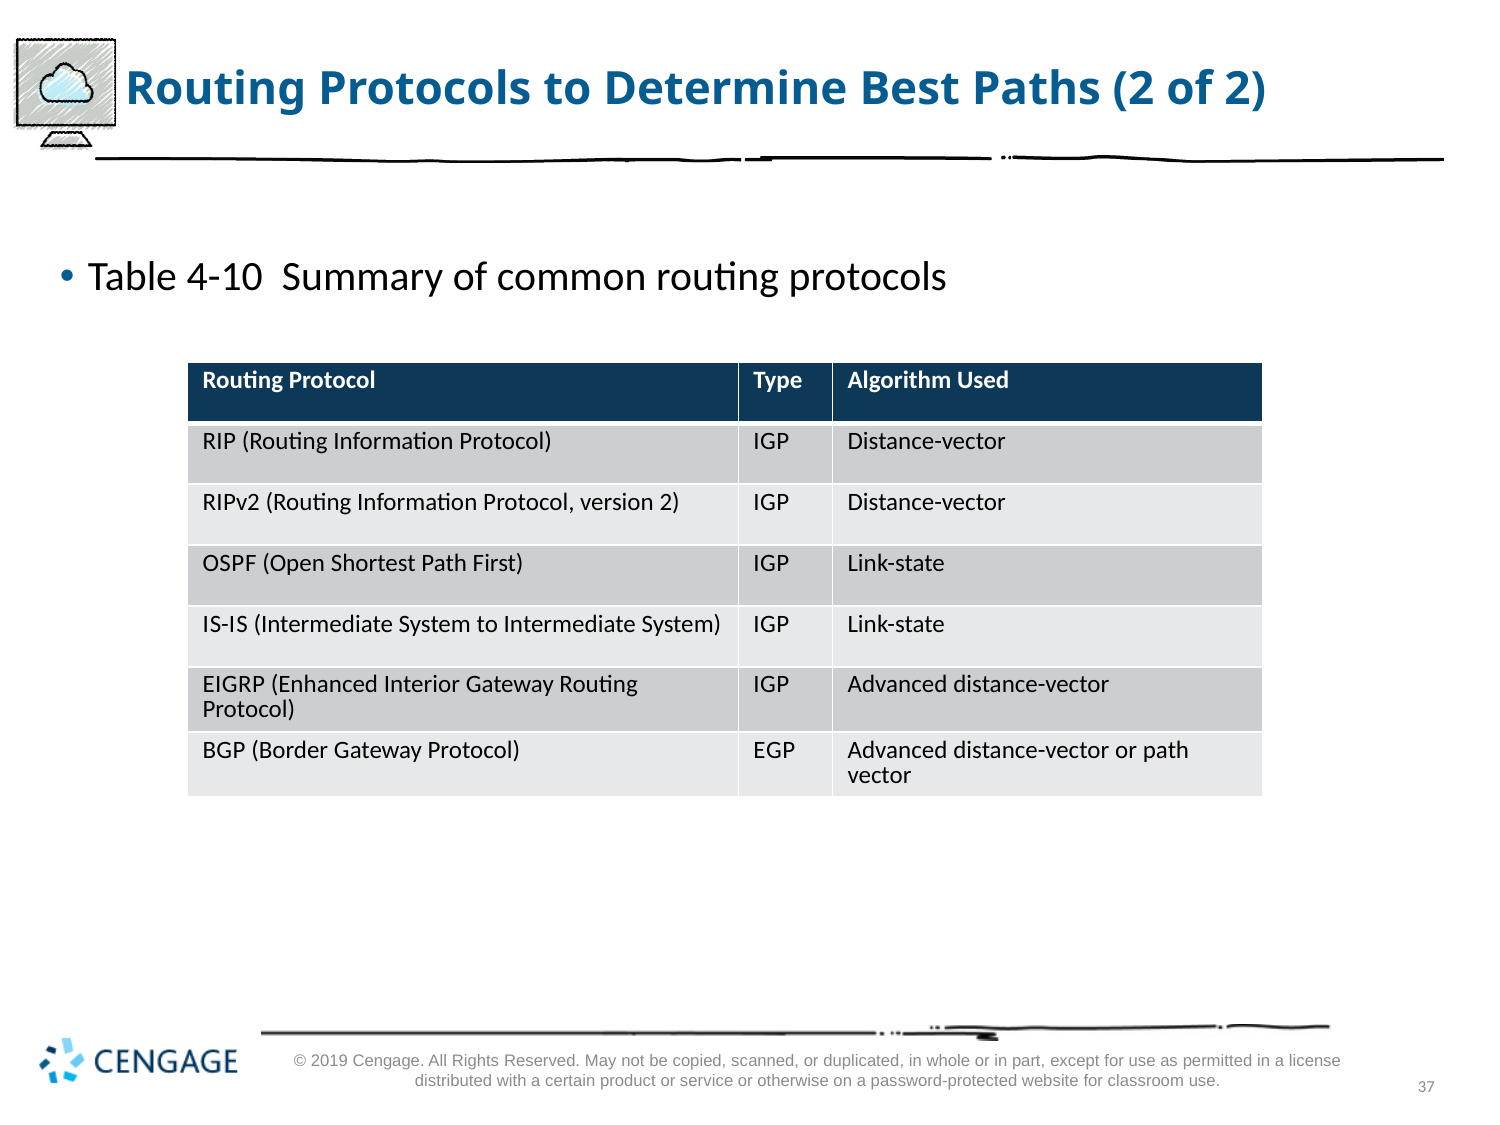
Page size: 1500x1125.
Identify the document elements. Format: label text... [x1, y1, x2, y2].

table_cell Link-state [833, 607, 1262, 666]
table_cell E G P [739, 733, 832, 796]
title Routing Protocols to Determine Best Paths (2 of 2) [125, 66, 1442, 116]
table_cell I G P [739, 607, 832, 666]
table_cell I G P [739, 546, 832, 605]
table_header Type [739, 363, 832, 421]
table_cell R I Pv2 (Routing Information Protocol, version 2) [188, 485, 738, 544]
list Table 4-10 Summary of common routing protocols [59, 252, 1441, 301]
table_cell O S P F (Open Shortest Path First) [188, 546, 738, 605]
table_cell Distance-vector [833, 426, 1262, 483]
table_cell Advanced distance-vector [833, 668, 1262, 731]
table_cell I G P [739, 426, 832, 483]
table_header Algorithm Used [833, 363, 1262, 421]
table_header Routing Protocol [188, 363, 738, 421]
table_cell E I G R P (Enhanced Interior Gateway Routing Protocol) [188, 668, 738, 731]
picture [13, 36, 117, 151]
table_cell Advanced distance-vector or path vector [833, 733, 1262, 796]
table_cell B G P (Border Gateway Protocol) [188, 733, 738, 796]
table_cell Link-state [833, 546, 1262, 605]
footer © 2019 Cengage. All Rights Reserved. May not be copied, scanned, or duplicated, in whole or in part, except for use as permitted in a license distributed with a certain product or service or otherwise on a password-protected website for classroom use. [262, 1050, 1375, 1091]
picture [261, 1024, 1331, 1041]
picture [19, 1024, 250, 1096]
table_cell R I P (Routing Information Protocol) [188, 426, 738, 483]
picture [95, 155, 1444, 163]
table_cell Distance-vector [833, 485, 1262, 544]
table_cell I S-I S (Intermediate System to Intermediate System) [188, 607, 738, 666]
table_cell I G P [739, 485, 832, 544]
table_cell I G P [739, 668, 832, 731]
